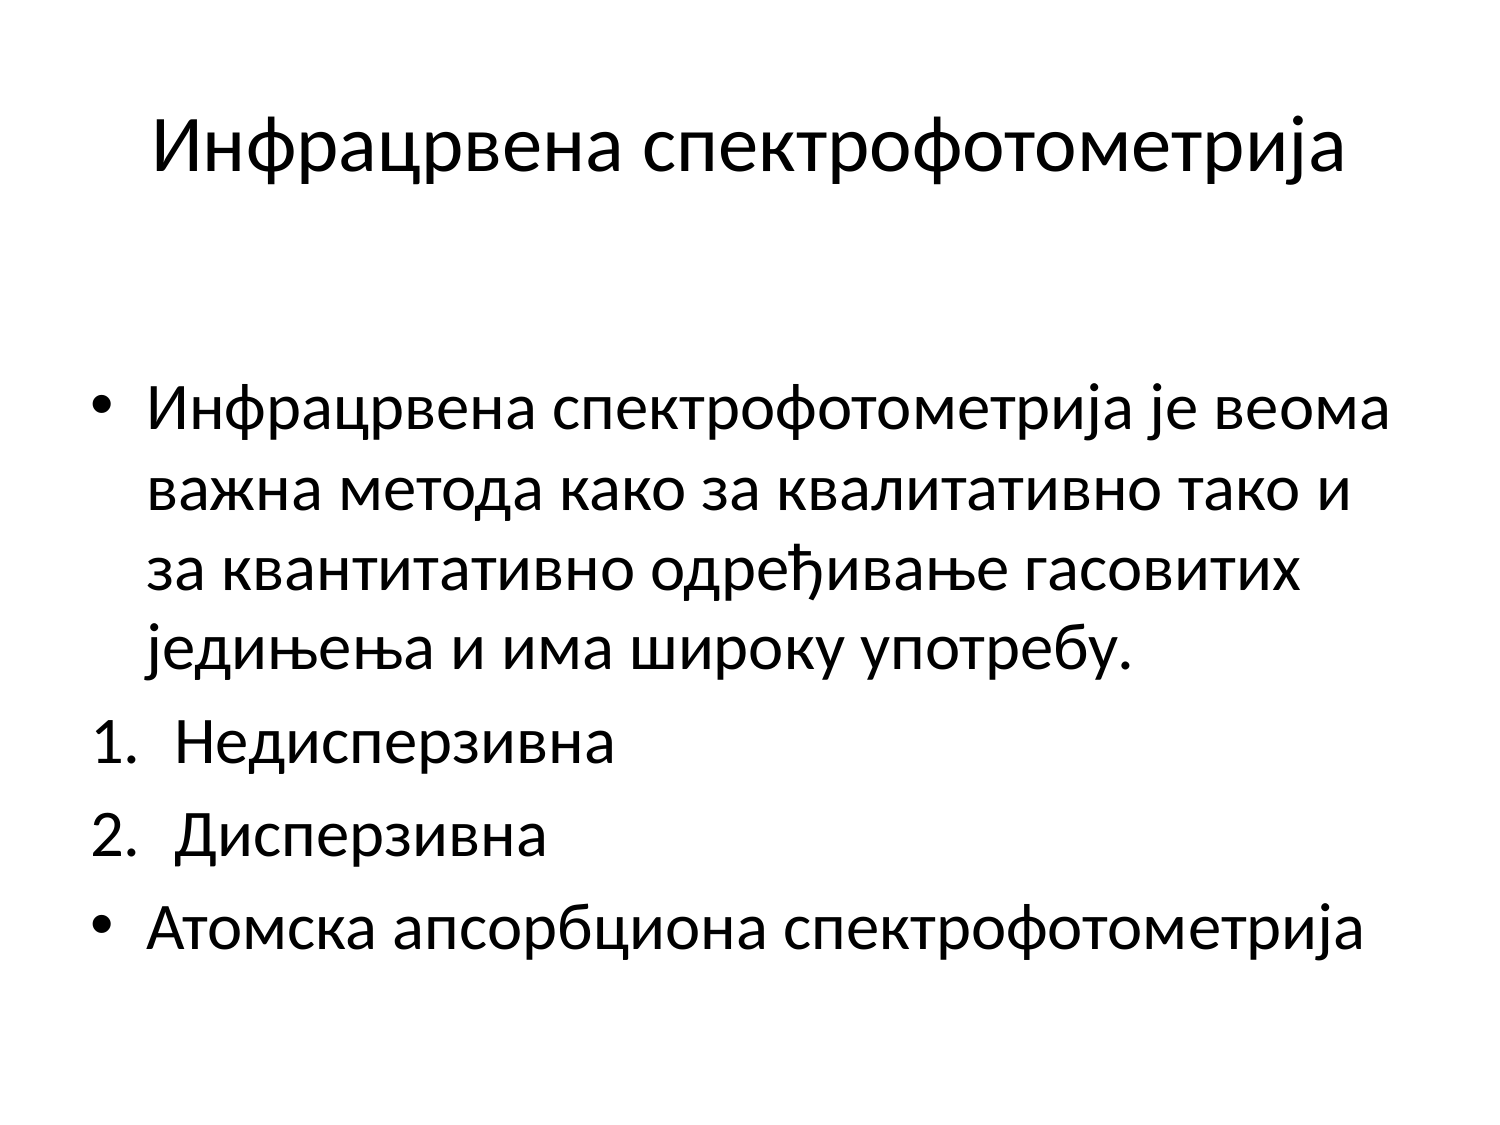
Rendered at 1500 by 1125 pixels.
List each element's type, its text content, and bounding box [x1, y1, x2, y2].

title Инфрацрвена спектрофотометрија [75, 45, 1425, 233]
list Инфрацрвена спектрофотометрија је веома важна метода како за квалитативно тако и за квантитативно одређивање гасовитих једињења и има широку употребу. Недисперзивна Дисперзивна Атомска апсорбциона спектрофотометрија [75, 262, 1425, 1005]
